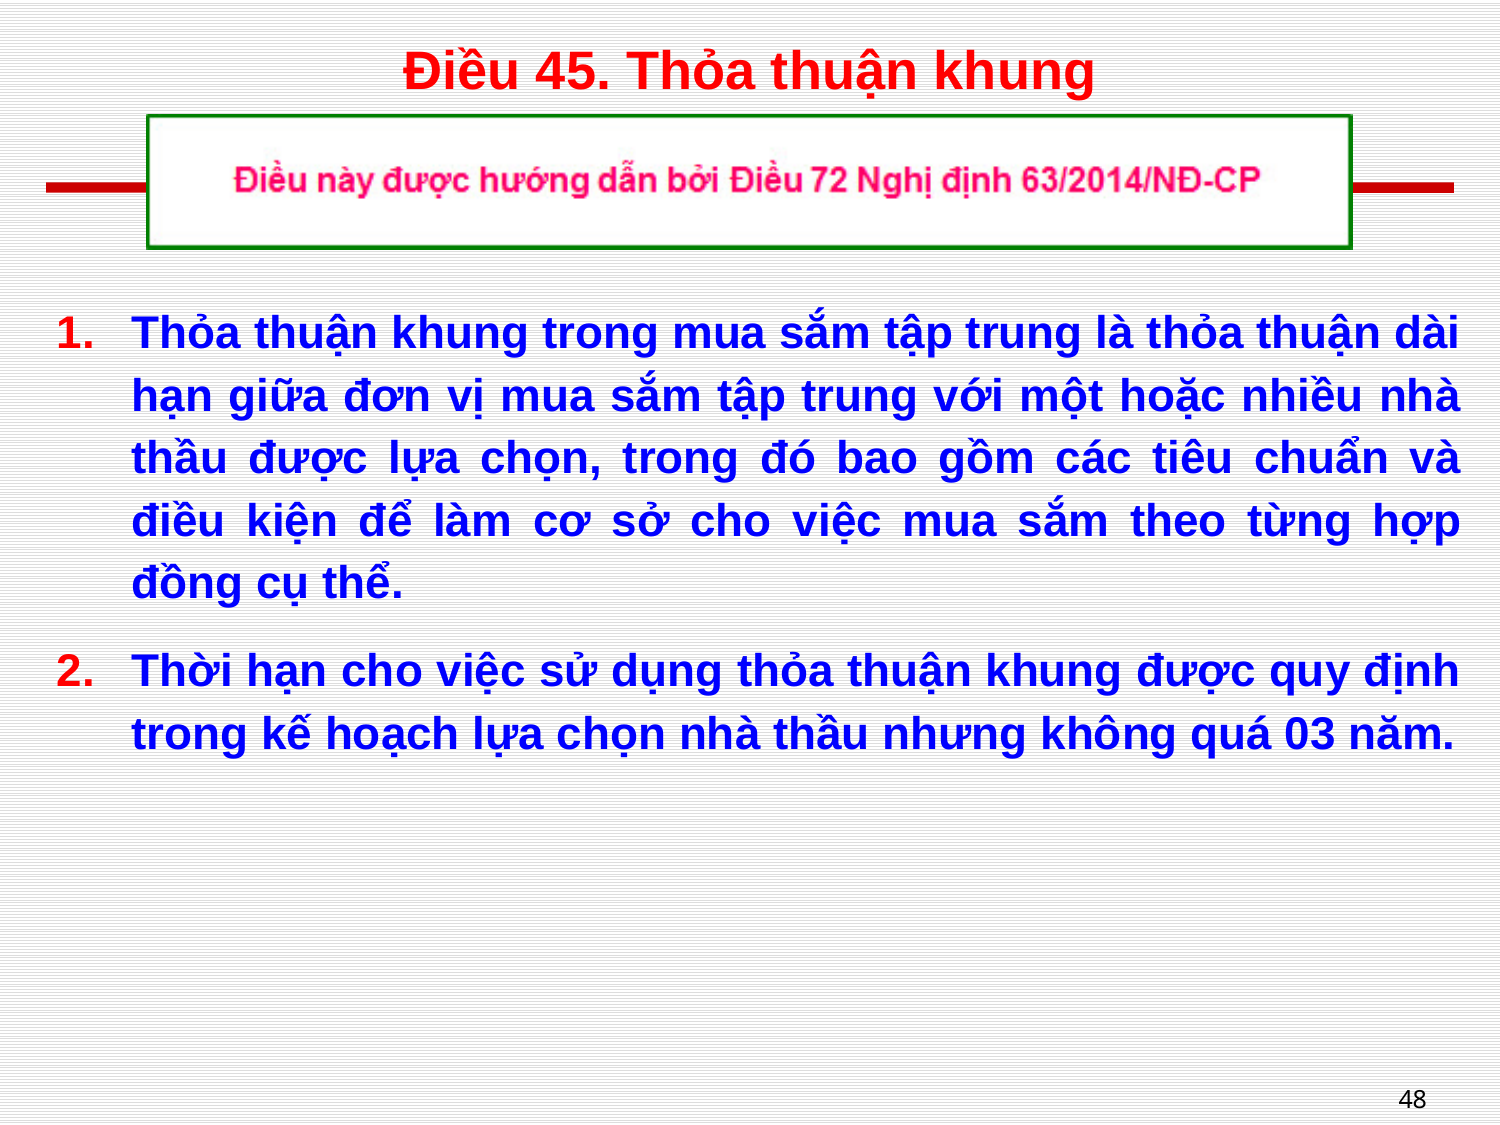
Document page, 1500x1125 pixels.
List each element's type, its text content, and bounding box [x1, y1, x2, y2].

picture [146, 114, 1354, 251]
text_box Thỏa thuận khung trong mua sắm tập trung là thỏa thuận dài hạn giữa đơn vị mua sắm tập trung với một hoặc nhiều nhà thầu được lựa chọn, trong đó bao gồm các tiêu chuẩn và điều kiện để làm cơ sở cho việc mua sắm theo từng hợp đồng cụ thể. Thời hạn cho việc sử dụng thỏa thuận khung được quy định trong kế hoạch lựa chọn nhà thầu nhưng không quá 03 năm. [23, 199, 1477, 1088]
title Điều 45. Thỏa thuận khung [38, 24, 1463, 175]
